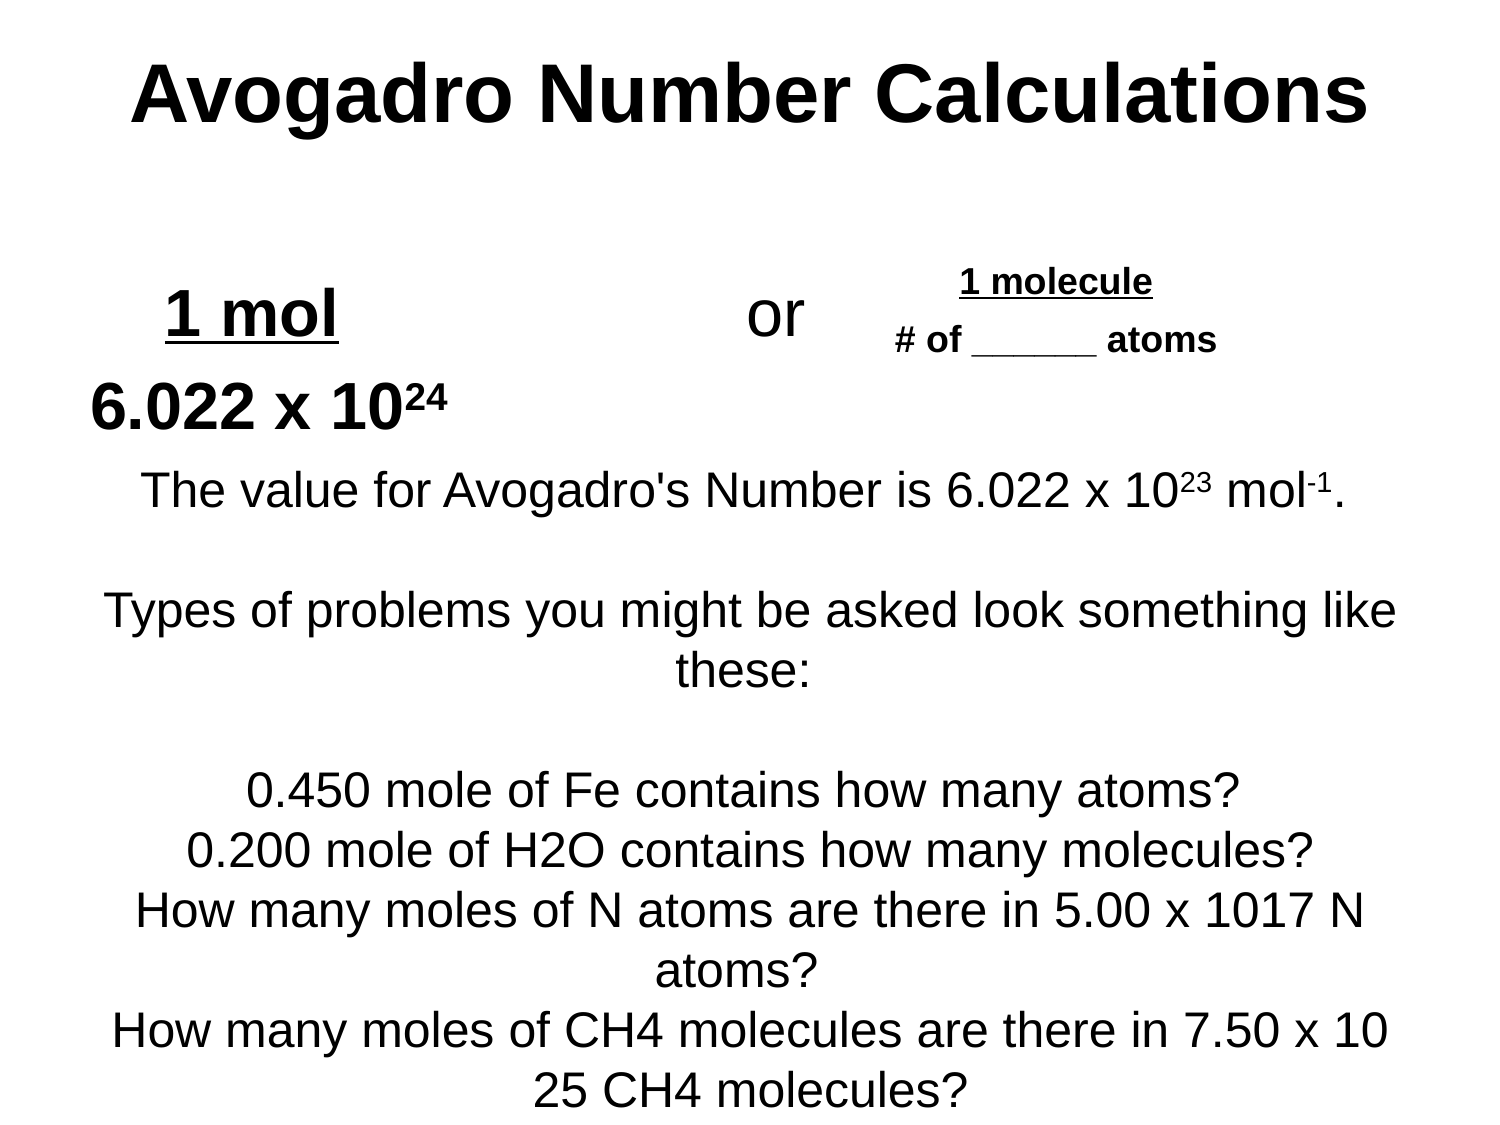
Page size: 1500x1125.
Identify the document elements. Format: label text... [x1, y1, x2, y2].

title Avogadro Number Calculations [74, 44, 1426, 233]
list 1 mol or 6.022 x 1024 [74, 262, 1426, 1006]
text_box 1 molecule # of ______ atoms [849, 249, 1263, 368]
text_box The value for Avogadro's Number is 6.022 x 1023 mol-1. Types of problems you might be asked look something like these: 0.450 mole of Fe contains how many atoms? 0.200 mole of H2O contains how many molecules? How many moles of N atoms are there in 5.00 x 1017 N atoms? How many moles of CH4 molecules are there in 7.50 x 10 25 CH4 molecules? [87, 1006, 1414, 1125]
